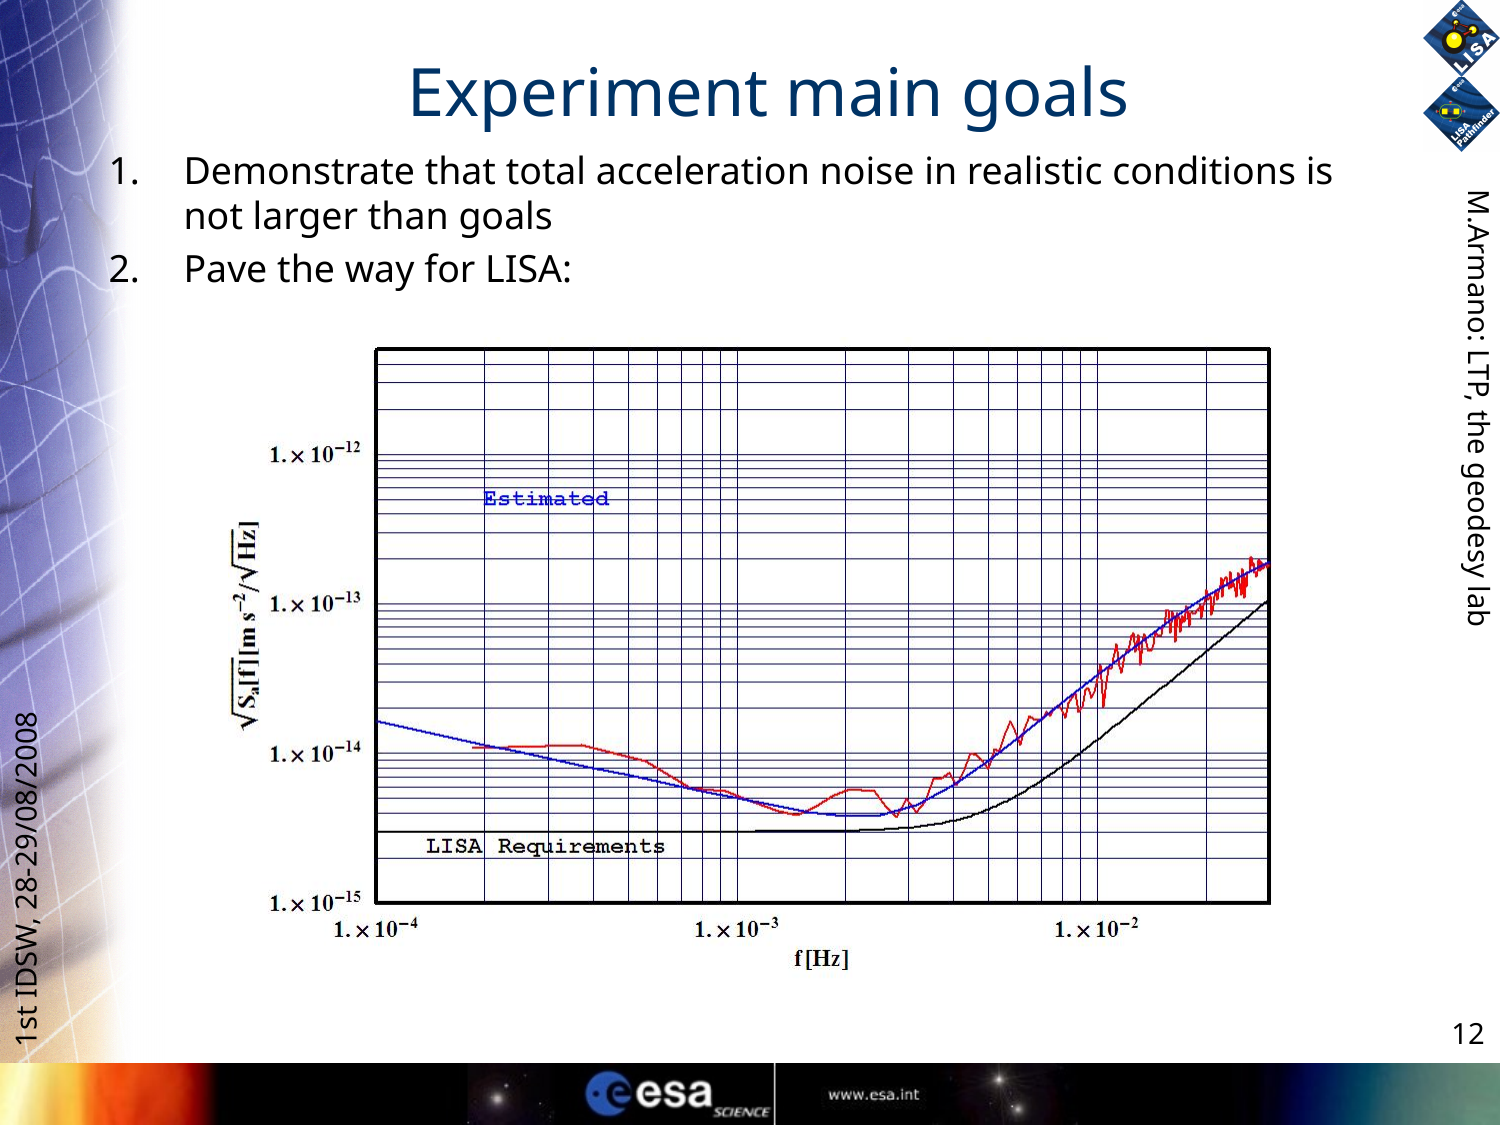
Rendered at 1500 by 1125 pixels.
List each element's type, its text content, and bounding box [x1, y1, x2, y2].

title Experiment main goals [124, 24, 1413, 138]
picture [1423, 0, 1500, 152]
picture [1365, 1063, 1500, 1125]
footer M.Armano: LTP, the geodesy lab [1449, 174, 1500, 1001]
text_box Demonstrate that total acceleration noise in realistic conditions is not larger than goals Pave the way for LISA: [93, 139, 1407, 297]
picture [227, 337, 1273, 984]
picture [0, 0, 1362, 1125]
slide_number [0, 549, 51, 1063]
slide_number 12 [1260, 1012, 1500, 1063]
